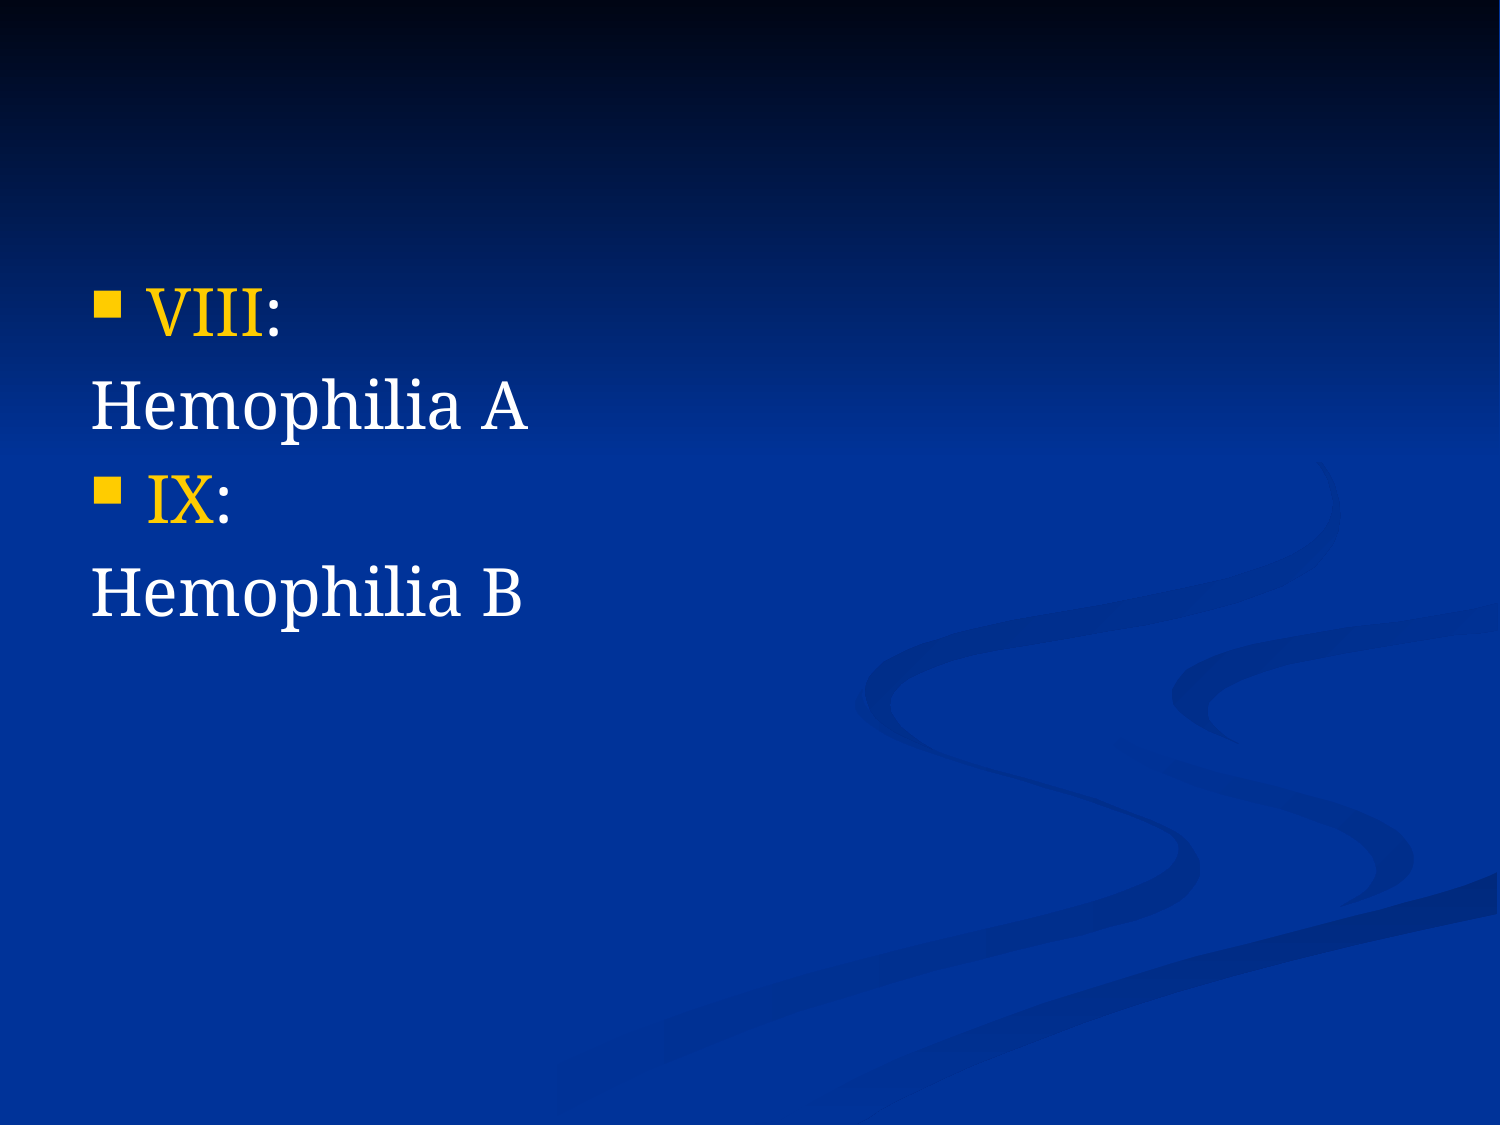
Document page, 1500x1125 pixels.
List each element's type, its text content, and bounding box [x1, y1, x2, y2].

list VIII: Hemophilia A IX: Hemophilia B [74, 262, 1426, 1006]
title [74, 44, 1426, 233]
